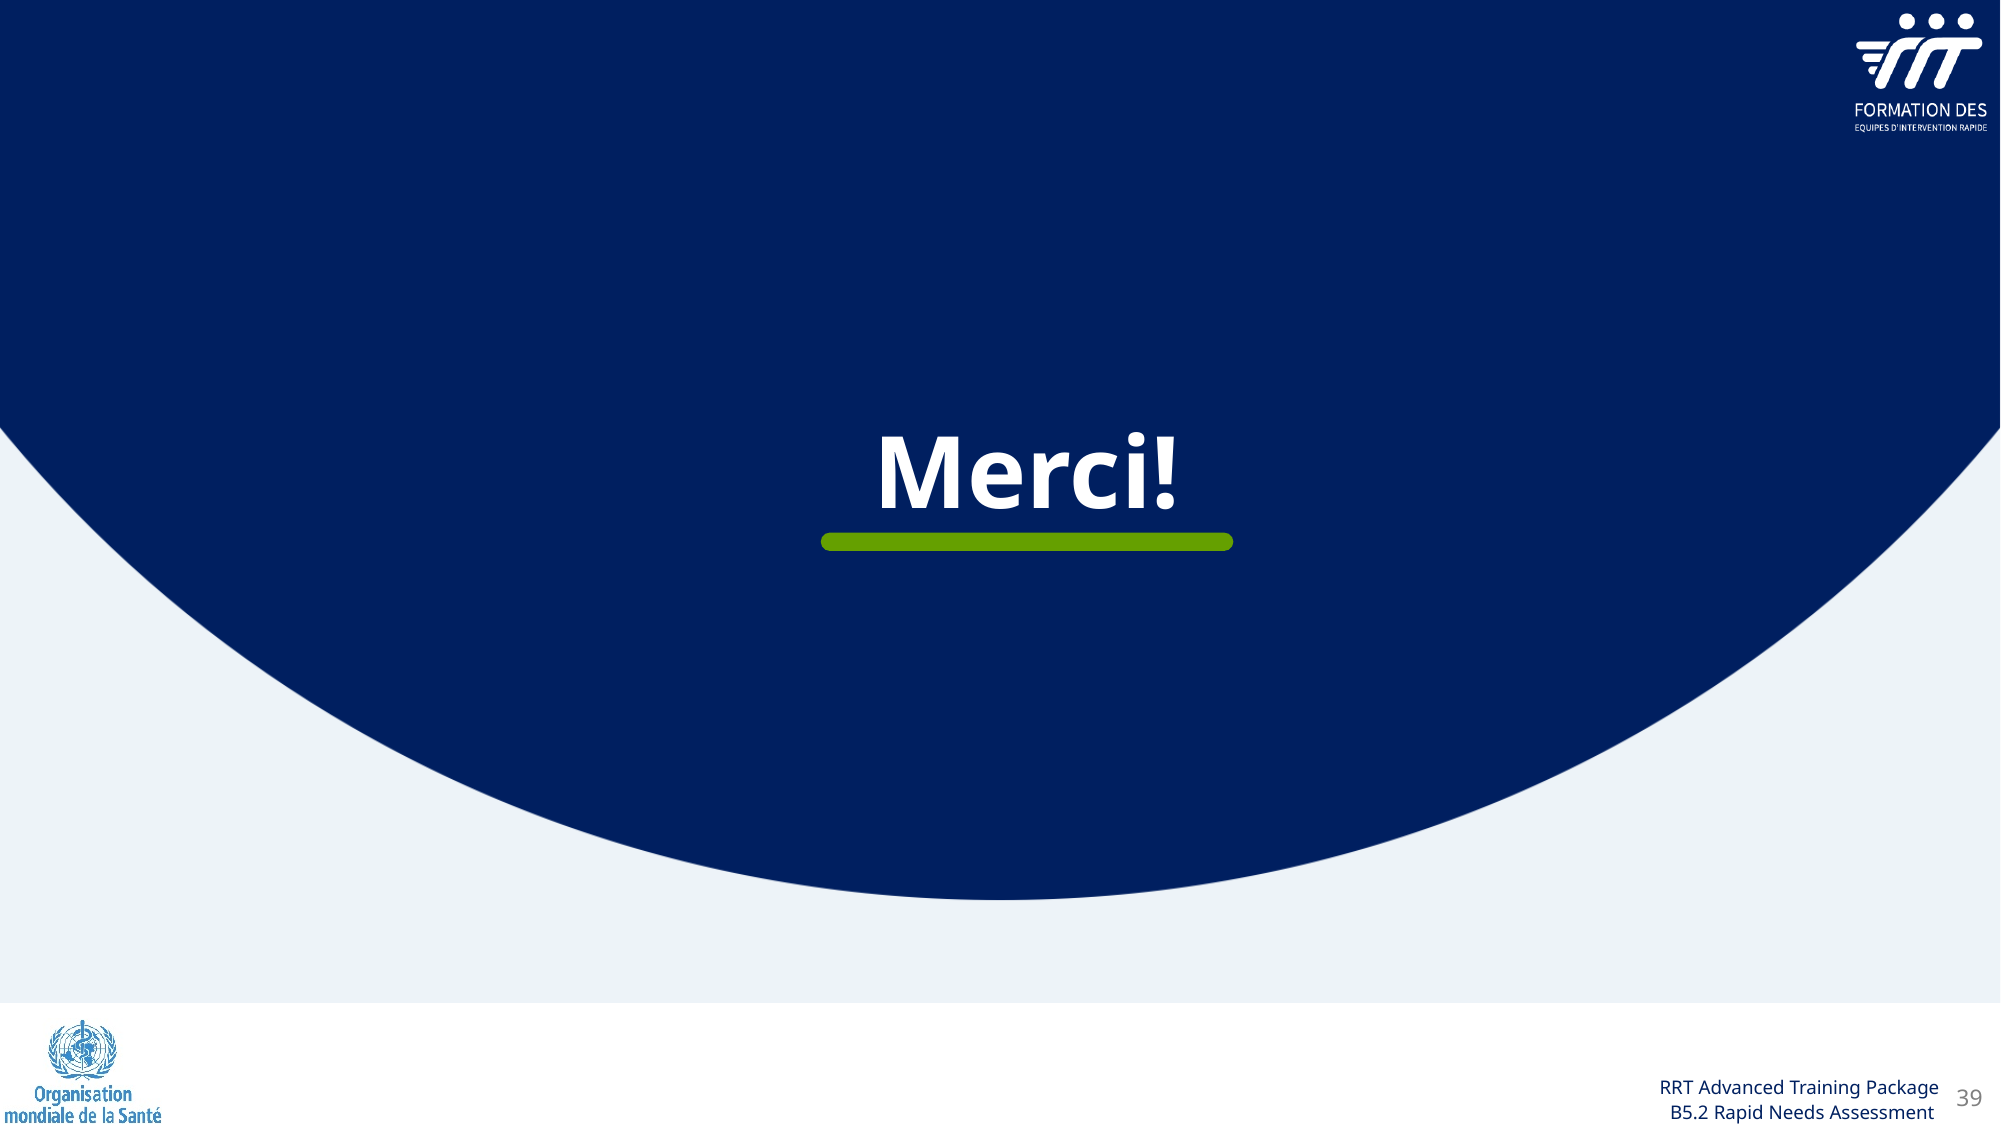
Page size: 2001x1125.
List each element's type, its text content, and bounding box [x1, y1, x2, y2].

list Merci! [95, 322, 1959, 631]
picture [0, 0, 2001, 1003]
picture [3, 1018, 162, 1124]
